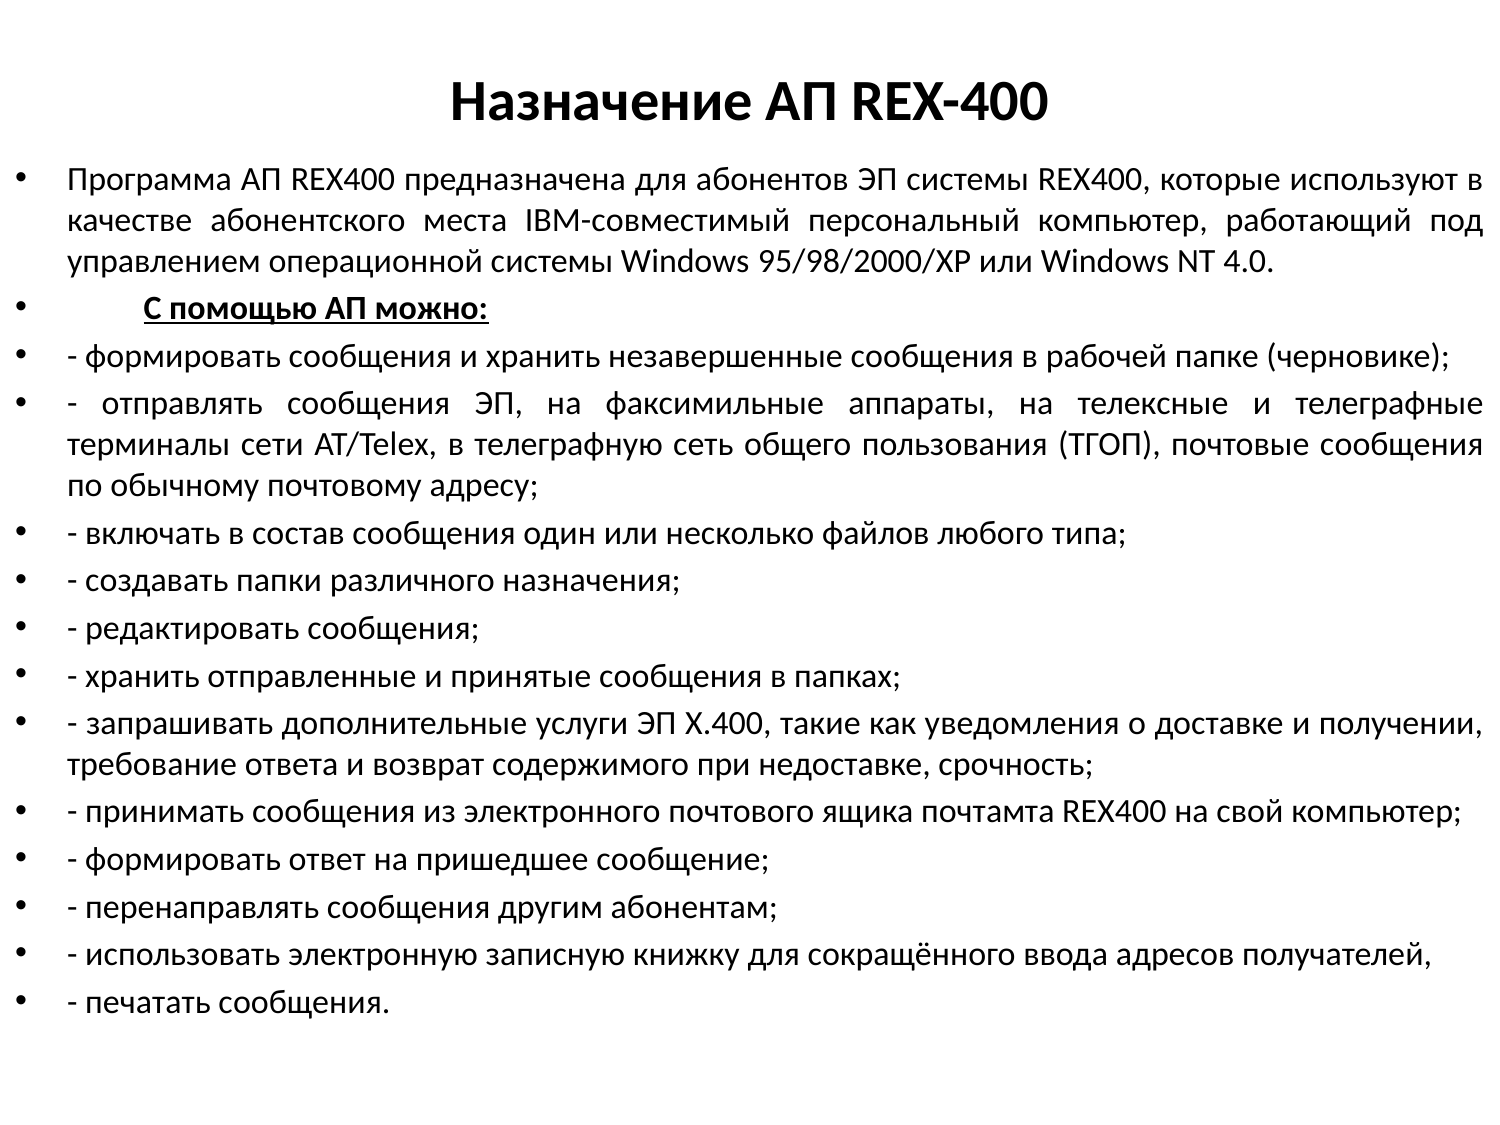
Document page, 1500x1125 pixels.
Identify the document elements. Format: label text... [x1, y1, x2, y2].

title Назначение АП REX-400 [75, 45, 1425, 149]
list Программа АП REX400 предназначена для абонентов ЭП системы REX400, которые используют в качестве абонентского места IBM-совместимый персональный компьютер, работающий под управлением операционной системы Windows 95/98/2000/XP или Windows NT 4.0. С помощью АП можно: - формировать сообщения и хранить незавершенные сообщения в рабочей папке (черновике); - отправлять сообщения ЭП, на факсимильные аппараты, на телексные и телеграфные терминалы сети AT/Telex, в телеграфную сеть общего пользования (ТГОП), почтовые сообщения по обычному почтовому адресу; - включать в состав сообщения один или несколько файлов любого типа; - создавать папки различного назначения; - редактировать сообщения; - хранить отправленные и принятые сообщения в папках; - запрашивать дополнительные услуги ЭП X.400, такие как уведомления о доставке и получении, требование ответа и возврат содержимого при недоставке, срочность; - принимать сообщения из электронного почтового ящика почтамта REX400 на свой компьютер; - формировать ответ на пришедшее сообщение; - перенаправлять сообщения другим абонентам; - использовать электронную записную книжку для сокращённого ввода адресов получателей, - печатать сообщения. [0, 149, 1500, 1125]
